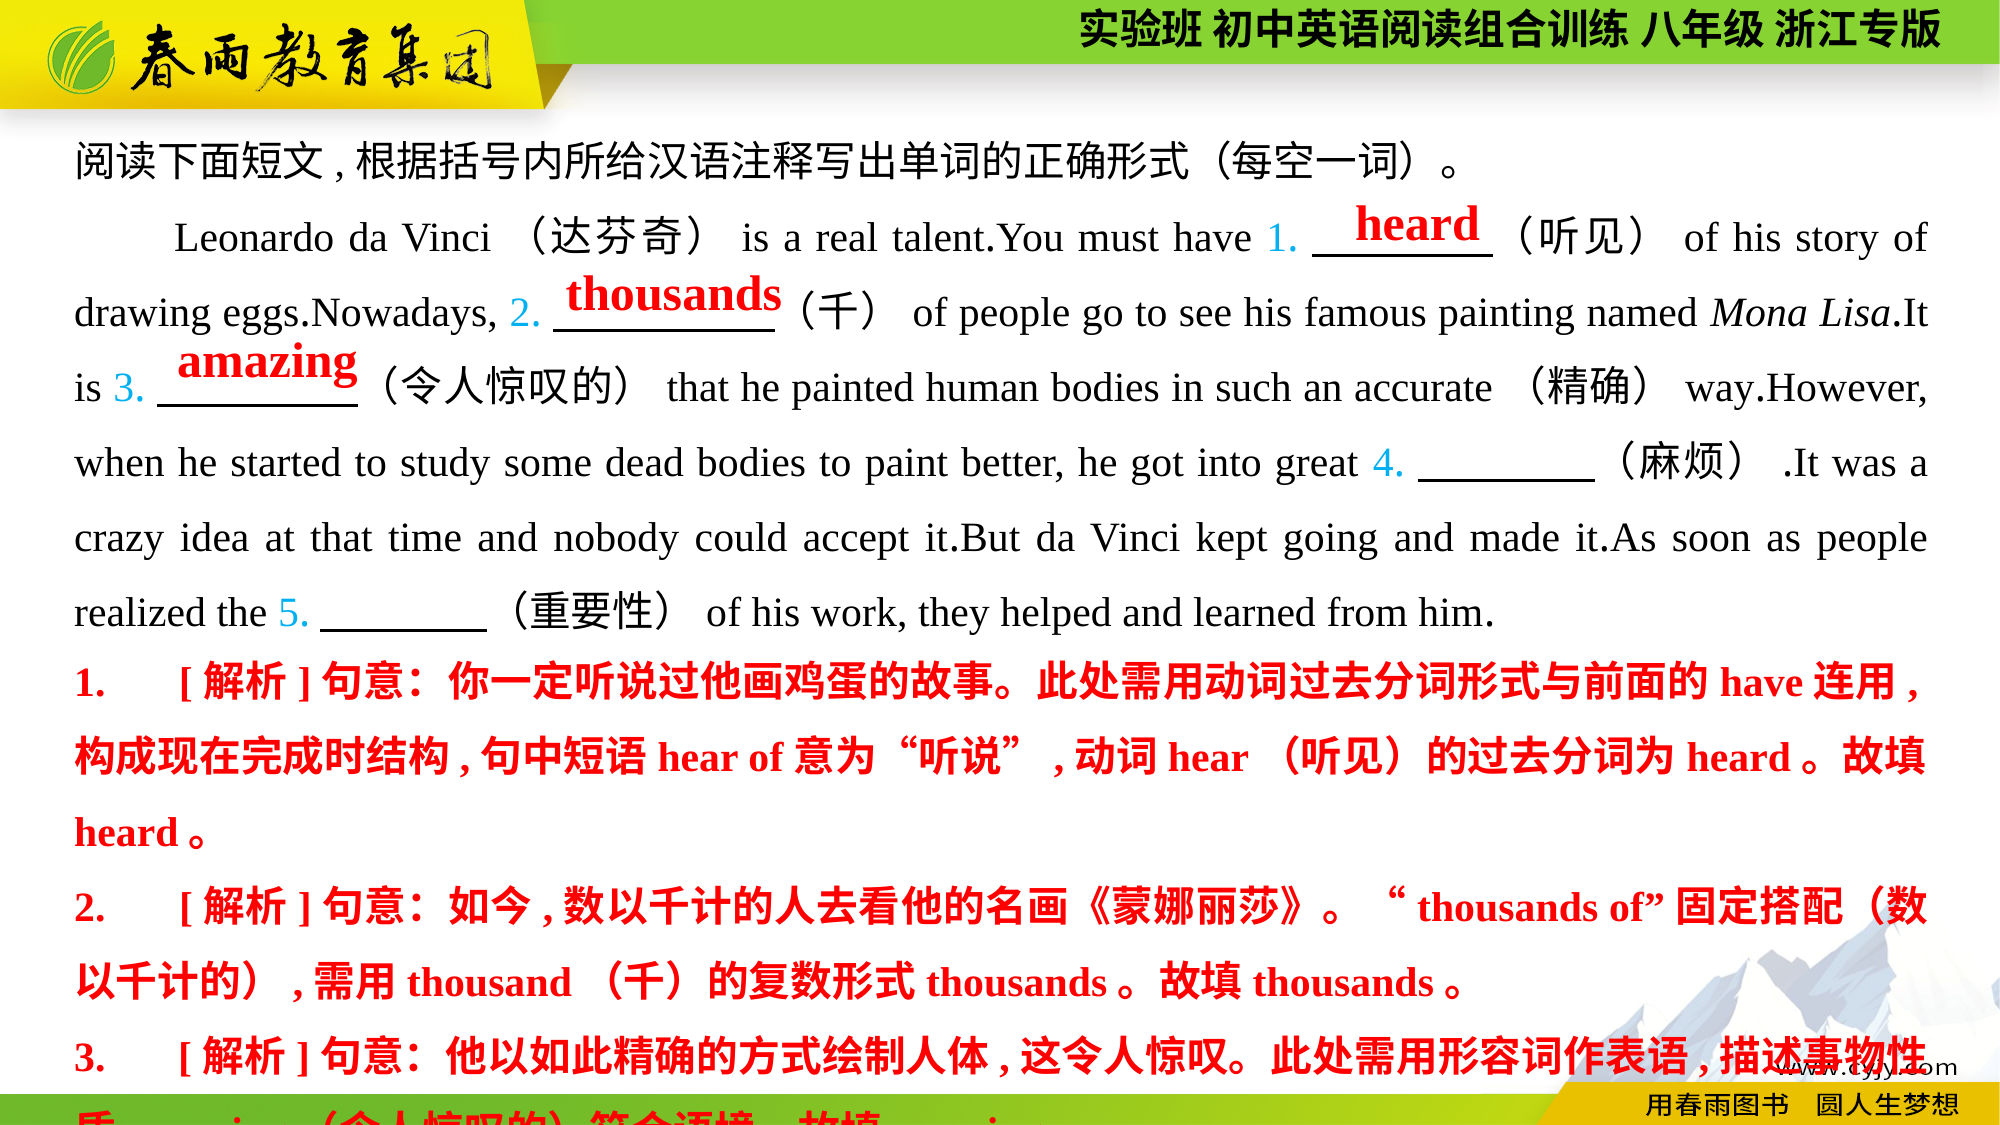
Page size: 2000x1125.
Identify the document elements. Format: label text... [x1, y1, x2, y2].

text_box heard [1340, 183, 1496, 258]
list 阅读下面短文,根据括号内所给汉语注释写出单词的正确形式（每空一词）。 Leonardo da Vinci（达芬奇）is a real talent.You must have 1. （听见）of his story of drawing eggs.Nowadays, 2. （千）of people go to see his famous painting named Mona Lisa.It is 3. （令人惊叹的）that he painted human bodies in such an accurate（精确）way.However, when he started to study some dead bodies to paint better, he got into great 4. （麻烦）.It was a crazy idea at that time and nobody could accept it.But da Vinci kept going and made it.As soon as people realized the 5. （重要性）of his work, they helped and learned from him. [59, 101, 1944, 622]
text_box amazing [162, 320, 373, 395]
text_box 1. [解析]句意：你一定听说过他画鸡蛋的故事。此处需用动词过去分词形式与前面的have连用,构成现在完成时结构,句中短语hear of意为“听说”,动词hear（听见）的过去分词为heard。故填heard。 2. [解析]句意：如今,数以千计的人去看他的名画《蒙娜丽莎》。“thousands of”固定搭配（数以千计的）,需用thousand（千）的复数形式thousands。故填thousands。 3. [解析]句意：他以如此精确的方式绘制人体,这令人惊叹。此处需用形容词作表语,描述事物性质,amazing（令人惊叹的）符合语境。故填amazing。 [59, 622, 1944, 1125]
text_box thousands [550, 253, 798, 329]
picture [0, 0, 2000, 1125]
